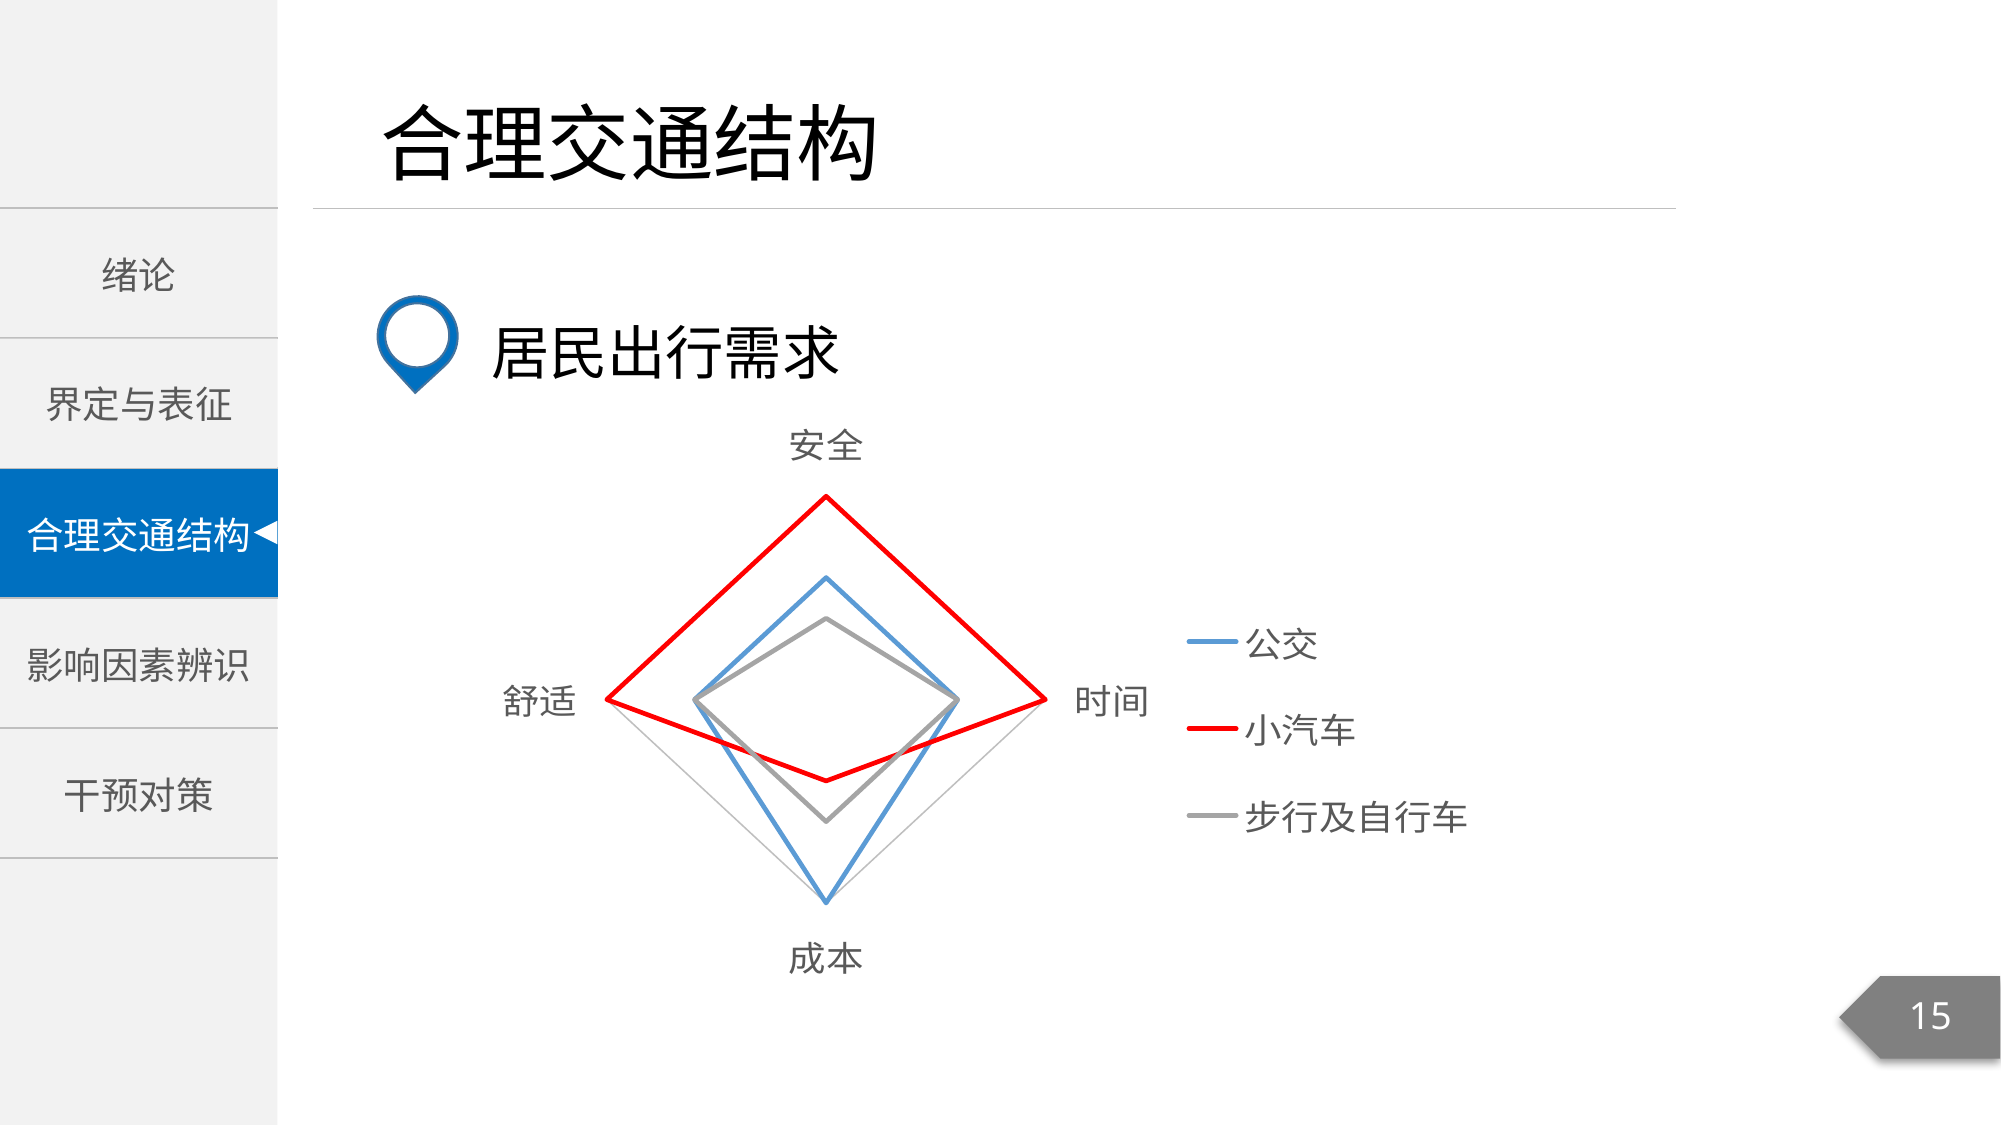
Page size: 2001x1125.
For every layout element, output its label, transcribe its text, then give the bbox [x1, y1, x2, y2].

chart [474, 418, 1518, 982]
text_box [377, 296, 458, 377]
text_box 居民出行需求 [476, 308, 856, 394]
